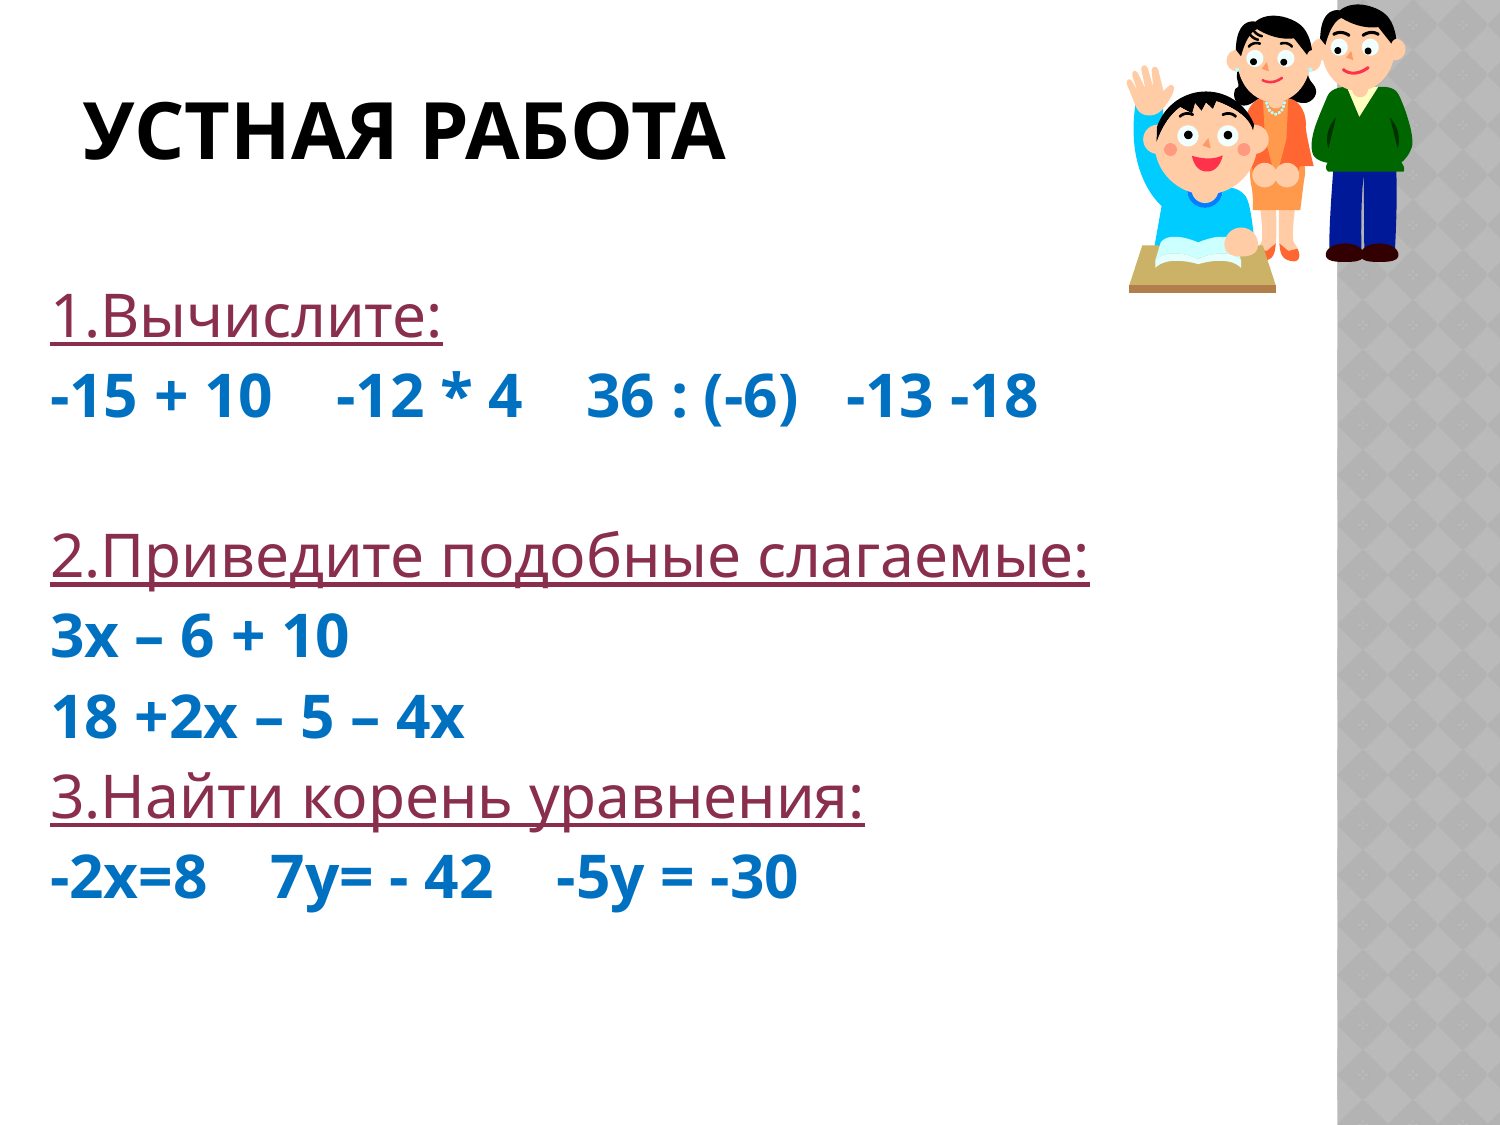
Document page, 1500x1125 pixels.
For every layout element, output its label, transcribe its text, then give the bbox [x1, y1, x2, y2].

title Устная работа [75, 52, 1118, 176]
picture [1124, 0, 1416, 294]
list 1.Вычислите: -15 + 10 -12 * 4 36 : (-6) -13 -18 2.Приведите подобные слагаемые: 3х – 6 + 10 18 +2х – 5 – 4х 3.Найти корень уравнения: -2х=8 7у= - 42 -5у = -30 [35, 269, 1325, 1125]
